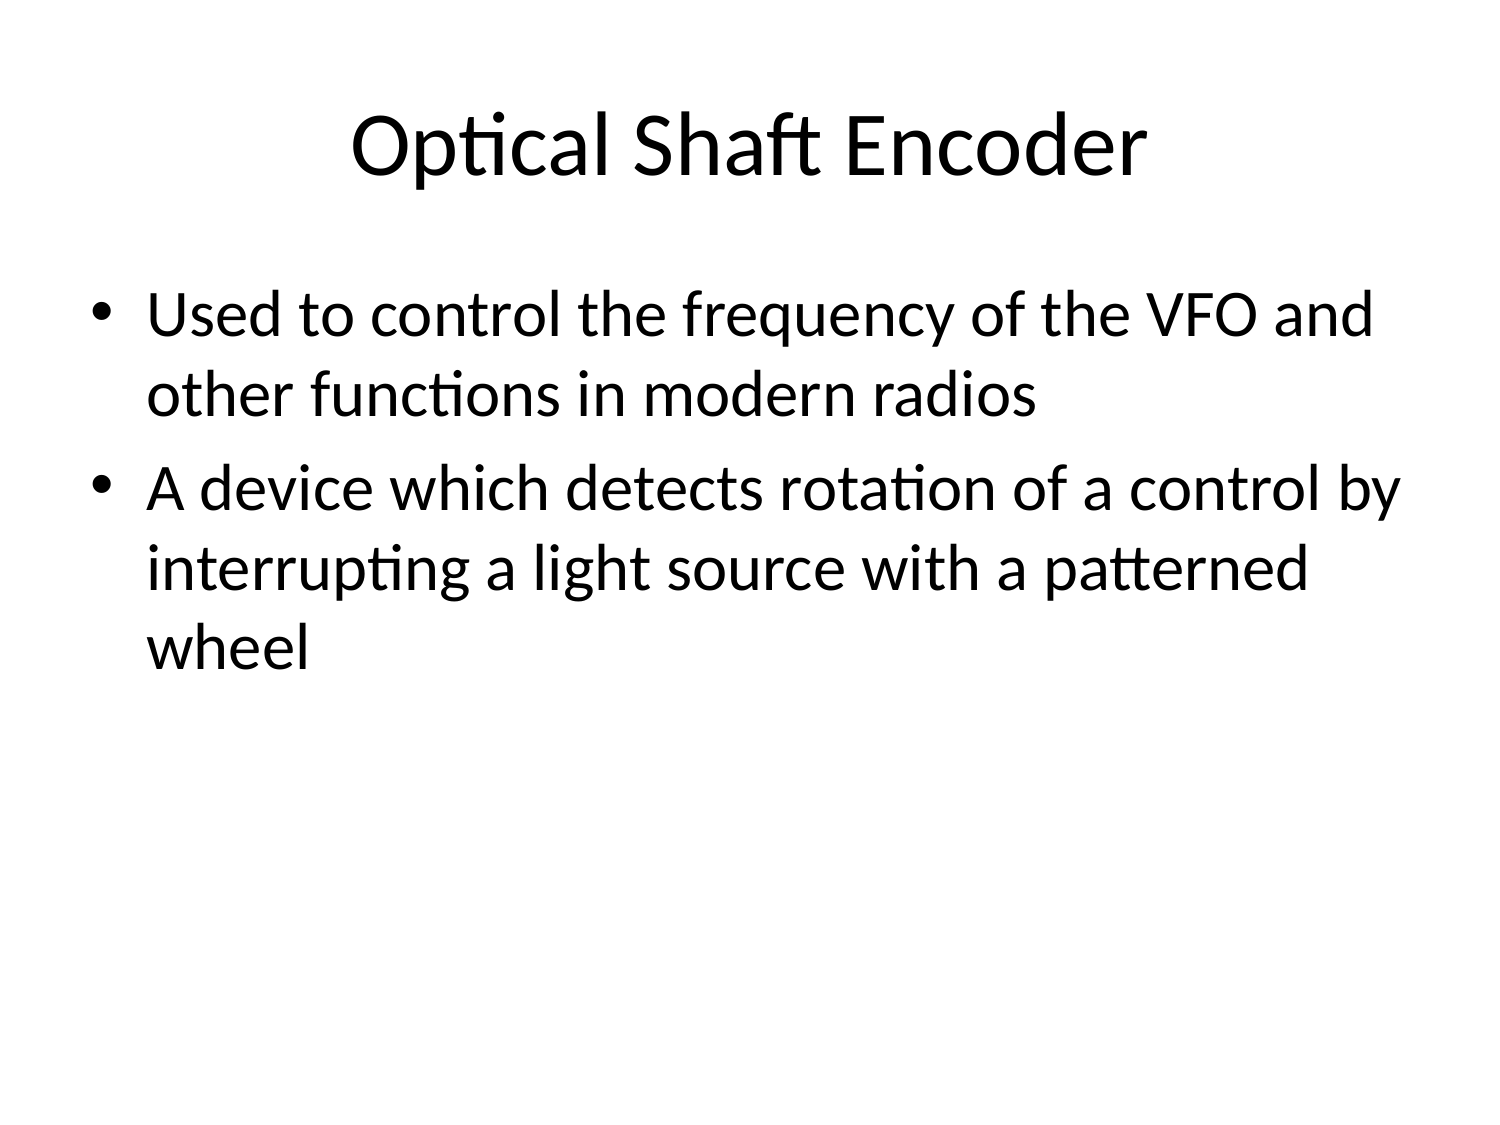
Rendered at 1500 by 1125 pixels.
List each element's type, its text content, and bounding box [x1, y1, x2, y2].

list Used to control the frequency of the VFO and other functions in modern radios A device which detects rotation of a control by interrupting a light source with a patterned wheel [75, 262, 1425, 1005]
title Optical Shaft Encoder [75, 45, 1425, 233]
